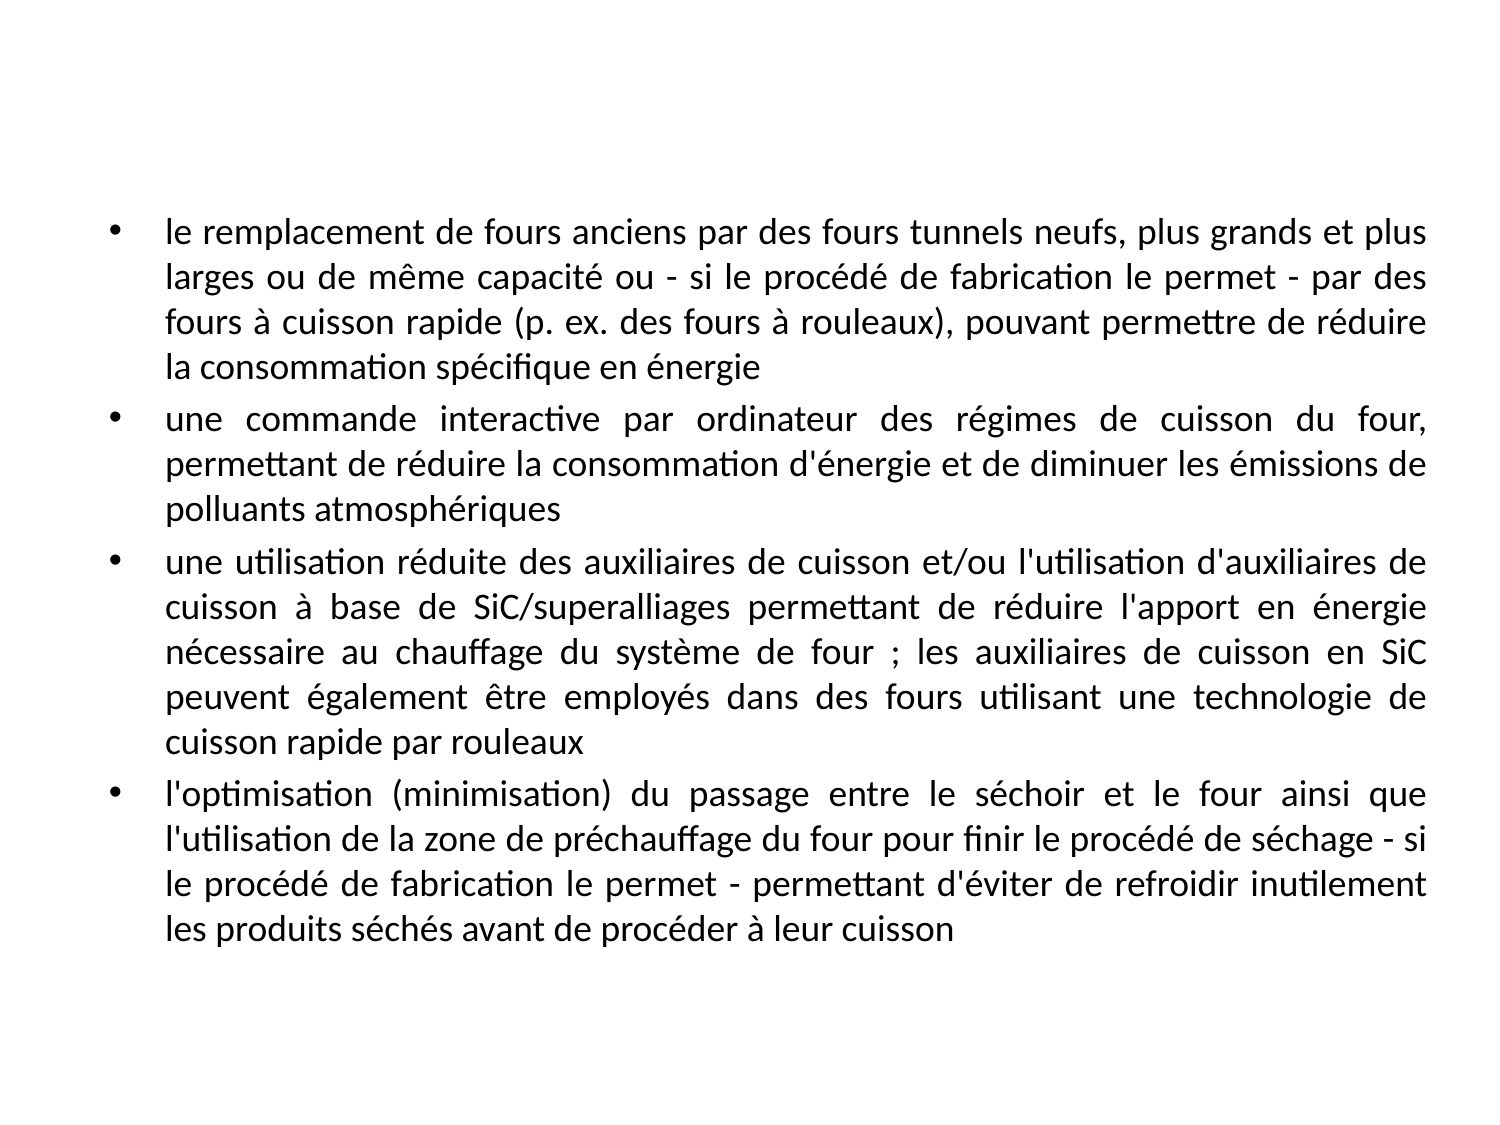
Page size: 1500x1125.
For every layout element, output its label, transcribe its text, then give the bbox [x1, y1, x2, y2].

list le remplacement de fours anciens par des fours tunnels neufs, plus grands et plus larges ou de même capacité ou - si le procédé de fabrication le permet - par des fours à cuisson rapide (p. ex. des fours à rouleaux), pouvant permettre de réduire la consommation spécifique en énergie une commande interactive par ordinateur des régimes de cuisson du four, permettant de réduire la consommation d'énergie et de diminuer les émissions de polluants atmosphériques une utilisation réduite des auxiliaires de cuisson et/ou l'utilisation d'auxiliaires de cuisson à base de SiC/superalliages permettant de réduire l'apport en énergie nécessaire au chauffage du système de four ; les auxiliaires de cuisson en SiC peuvent également être employés dans des fours utilisant une technologie de cuisson rapide par rouleaux l'optimisation (minimisation) du passage entre le séchoir et le four ainsi que l'utilisation de la zone de préchauffage du four pour finir le procédé de séchage - si le procédé de fabrication le permet - permettant d'éviter de refroidir inutilement les produits séchés avant de procéder à leur cuisson [93, 199, 1444, 942]
